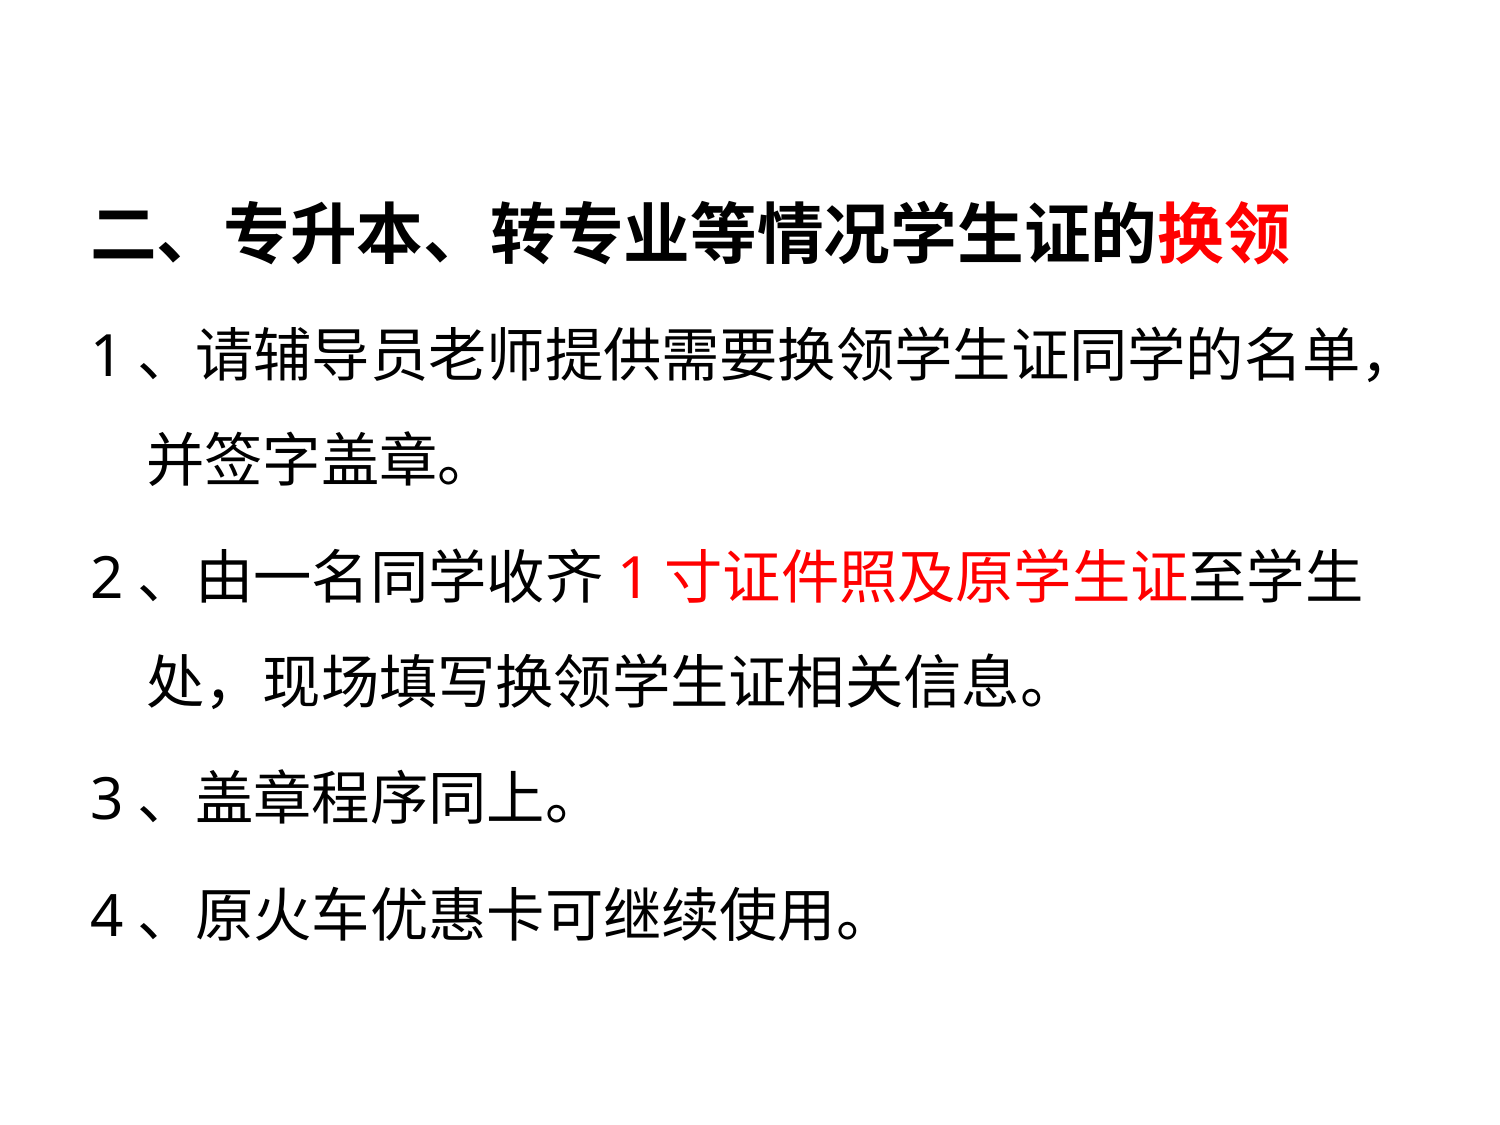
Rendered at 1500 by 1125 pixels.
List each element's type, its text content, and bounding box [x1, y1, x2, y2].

list 二、专升本、转专业等情况学生证的换领 1、请辅导员老师提供需要换领学生证同学的名单，并签字盖章。 2、由一名同学收齐1寸证件照及原学生证至学生处，现场填写换领学生证相关信息。 3、盖章程序同上。 4、原火车优惠卡可继续使用。 [75, 184, 1425, 1005]
